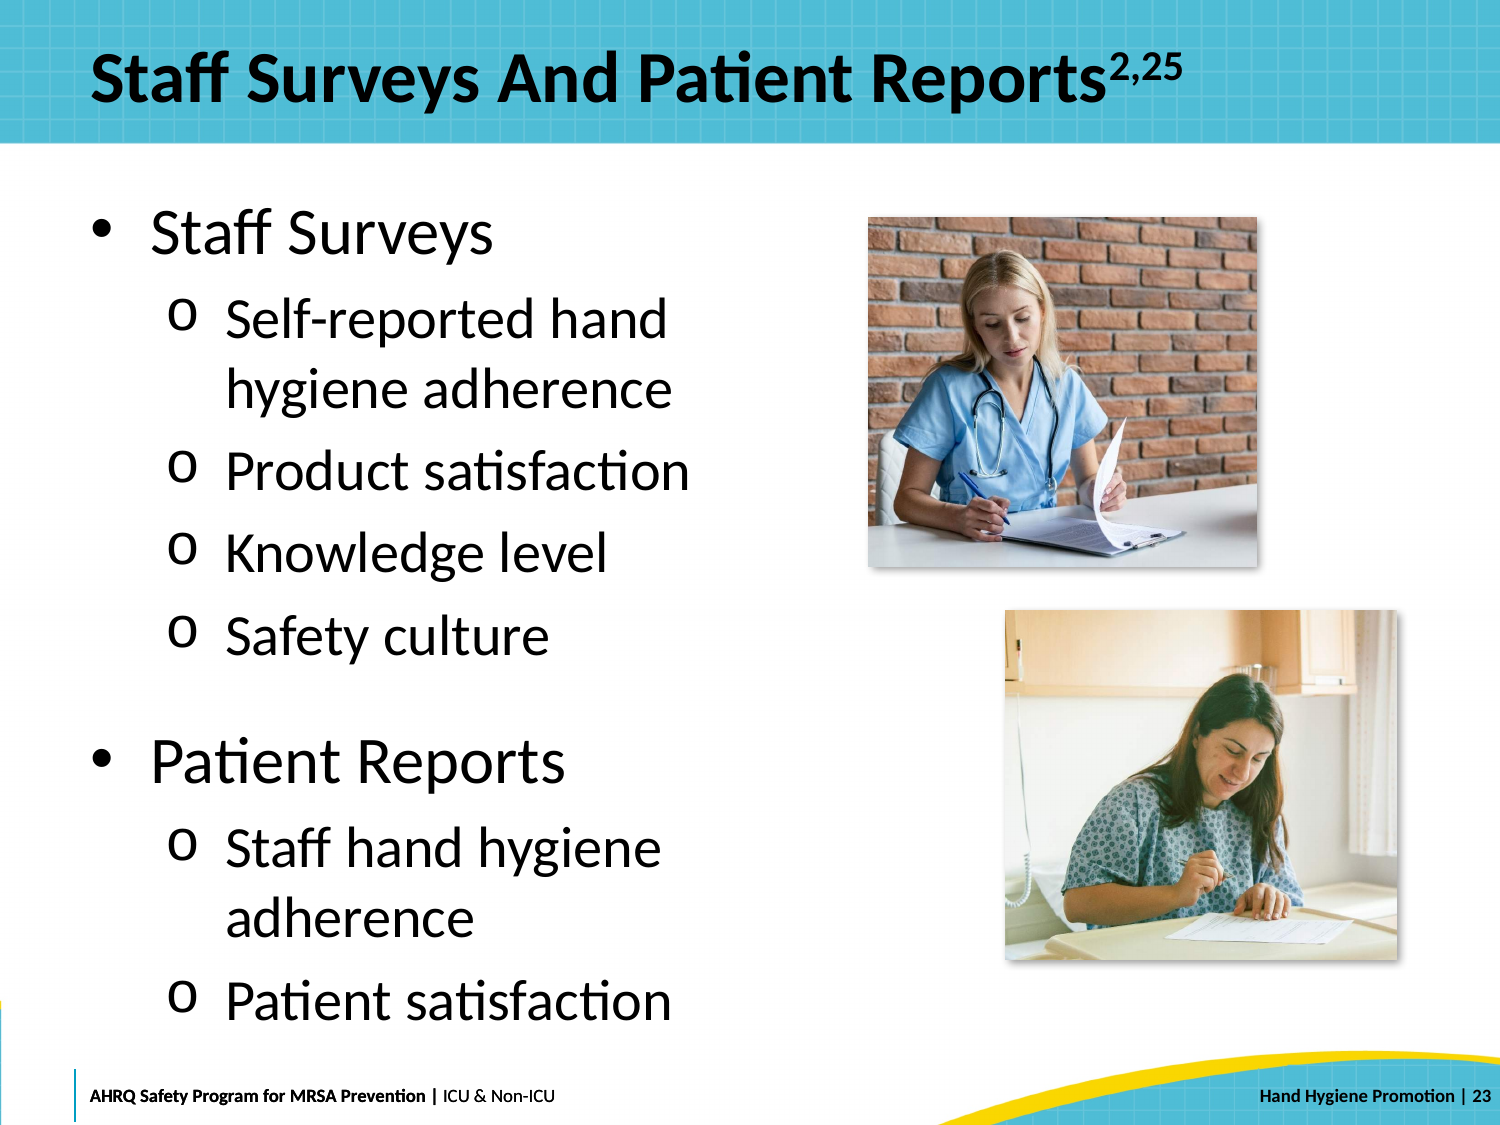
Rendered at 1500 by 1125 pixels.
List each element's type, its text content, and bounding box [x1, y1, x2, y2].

slide_number | 23 [1455, 1065, 1500, 1125]
picture [0, 0, 1500, 1125]
title Staff Surveys And Patient Reports2,25 [75, 0, 1425, 150]
list Staff Surveys Self-reported hand hygiene adherence Product satisfaction Knowledge level Safety culture Patient Reports Staff hand hygiene adherence Patient satisfaction [75, 179, 828, 1065]
